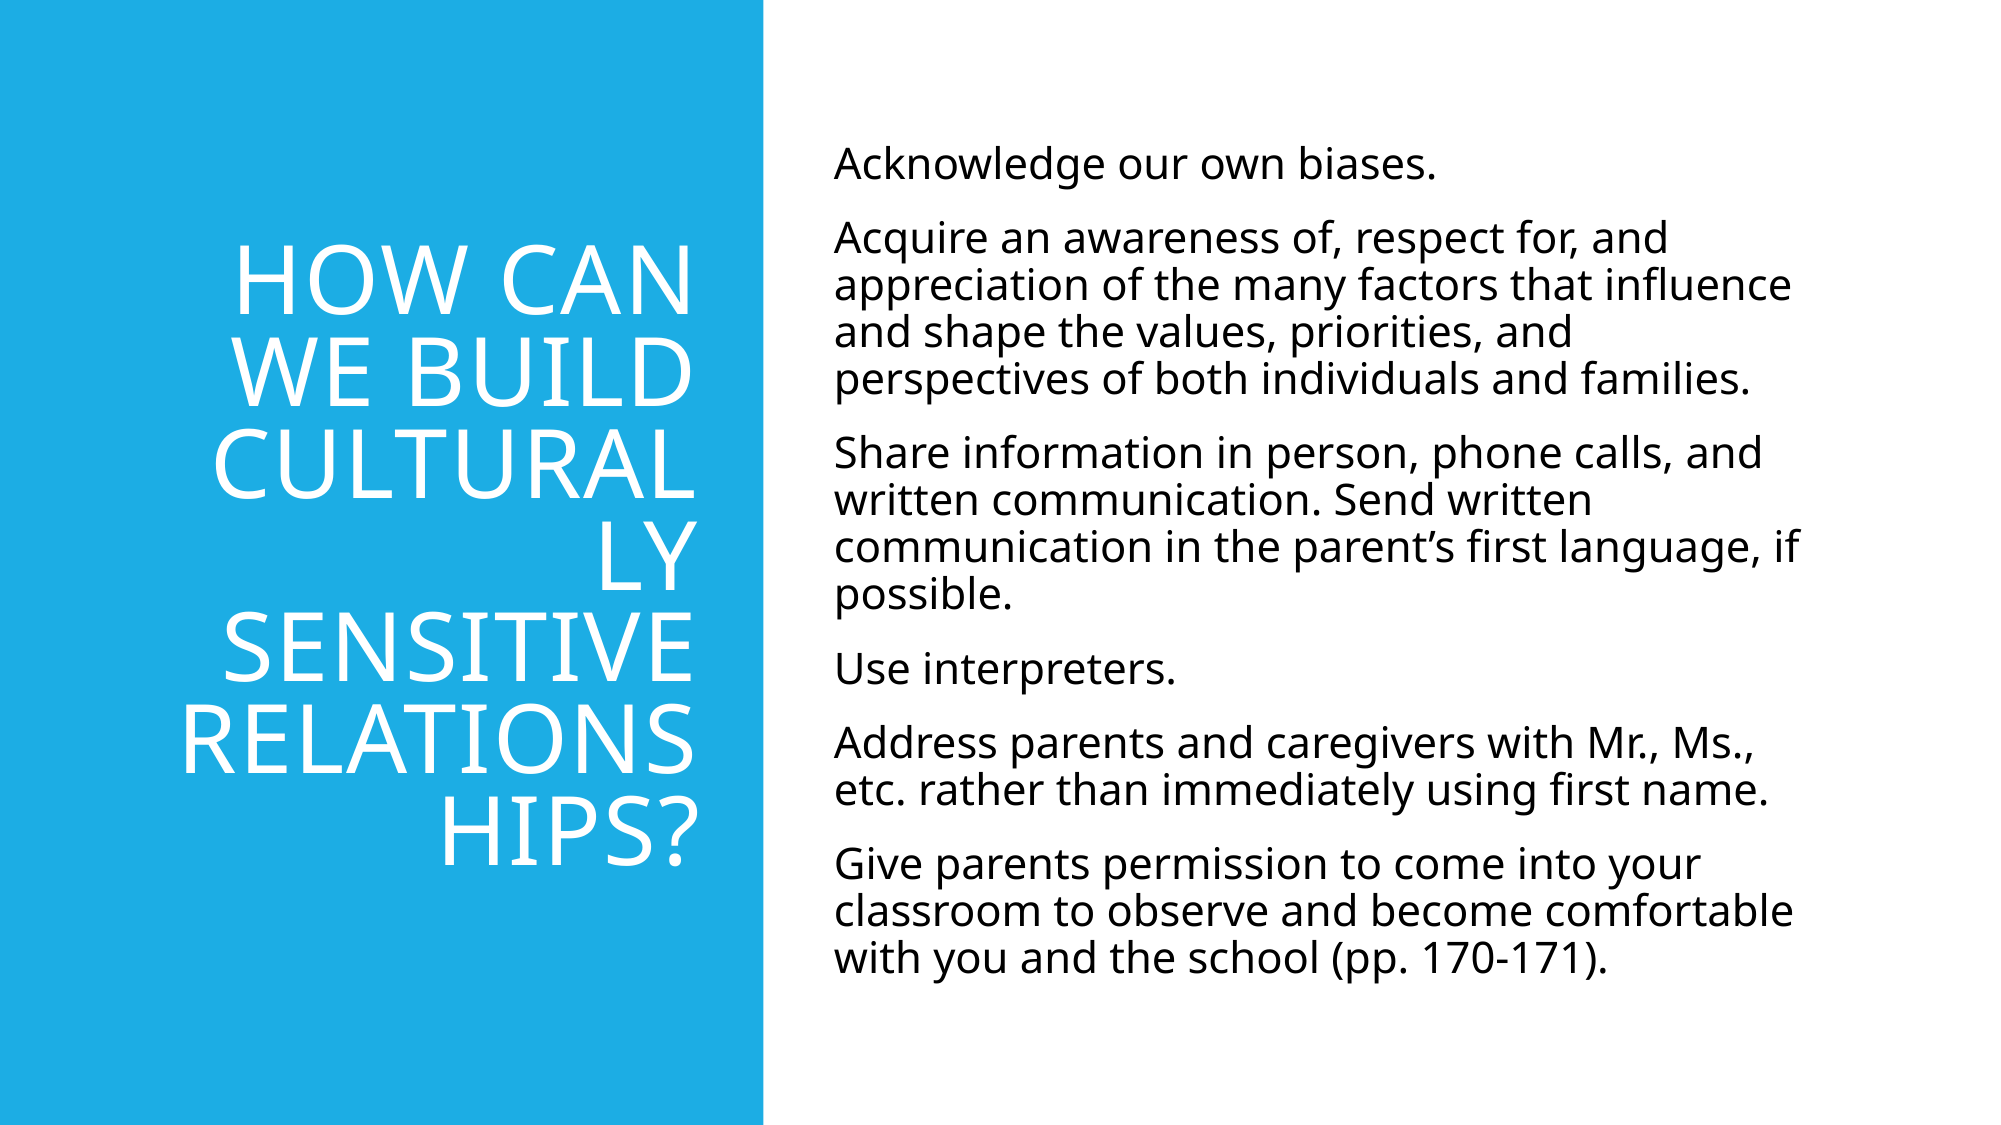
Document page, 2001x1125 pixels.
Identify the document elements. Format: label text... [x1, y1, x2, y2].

text_box [765, 0, 2000, 1125]
list Acknowledge our own biases. Acquire an awareness of, respect for, and appreciation of the many factors that influence and shape the values, priorities, and perspectives of both individuals and families. Share information in person, phone calls, and written communication. Send written communication in the parent’s first language, if possible. Use interpreters. Address parents and caregivers with Mr., Ms., etc. rather than immediately using first name. Give parents permission to come into your classroom to observe and become comfortable with you and the school (pp. 170-171). [812, 131, 1847, 993]
title How can we build culturally sensitive relationships? [158, 131, 715, 993]
text_box [0, 0, 765, 1125]
